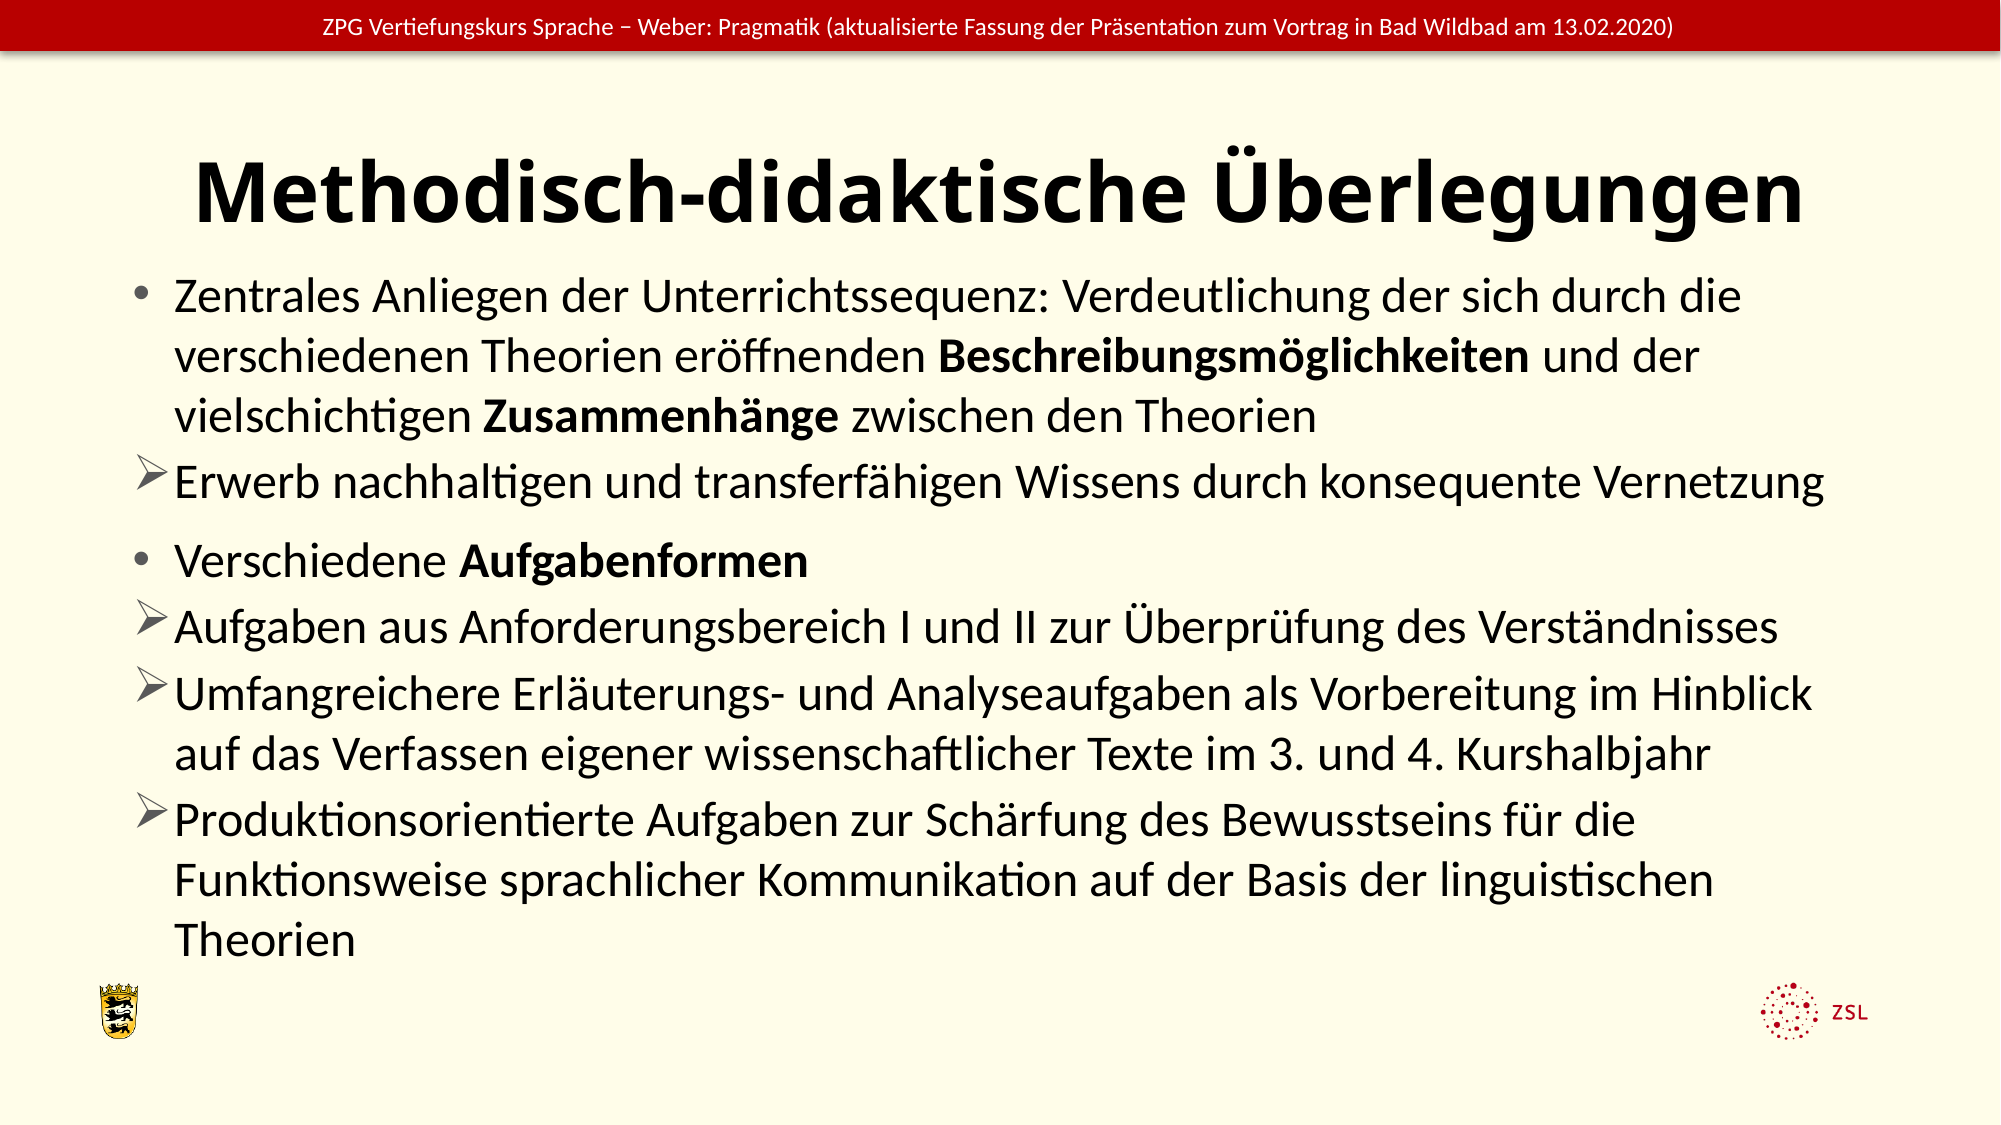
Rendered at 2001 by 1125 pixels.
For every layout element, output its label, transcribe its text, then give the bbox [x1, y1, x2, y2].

picture [1746, 988, 1882, 1054]
list Zentrales Anliegen der Unterrichtssequenz: Verdeutlichung der sich durch die verschiedenen Theorien eröffnenden Beschreibungsmöglichkeiten und der vielschichtigen Zusammenhänge zwischen den Theorien Erwerb nachhaltigen und transferfähigen Wissens durch konsequente Vernetzung Verschiedene Aufgabenformen Aufgaben aus Anforderungsbereich I und II zur Überprüfung des Verständnisses Umfangreichere Erläuterungs- und Analyseaufgaben als Vorbereitung im Hinblick auf das Verfassen eigener wissenschaftlicher Texte im 3. und 4. Kurshalbjahr Produktionsorientierte Aufgaben zur Schärfung des Bewusstseins für die Funktionsweise sprachlicher Kommunikation auf der Basis der linguistischen Theorien [99, 277, 1900, 988]
title Methodisch-didaktische Überlegungen [99, 101, 1900, 277]
picture [98, 981, 140, 1041]
